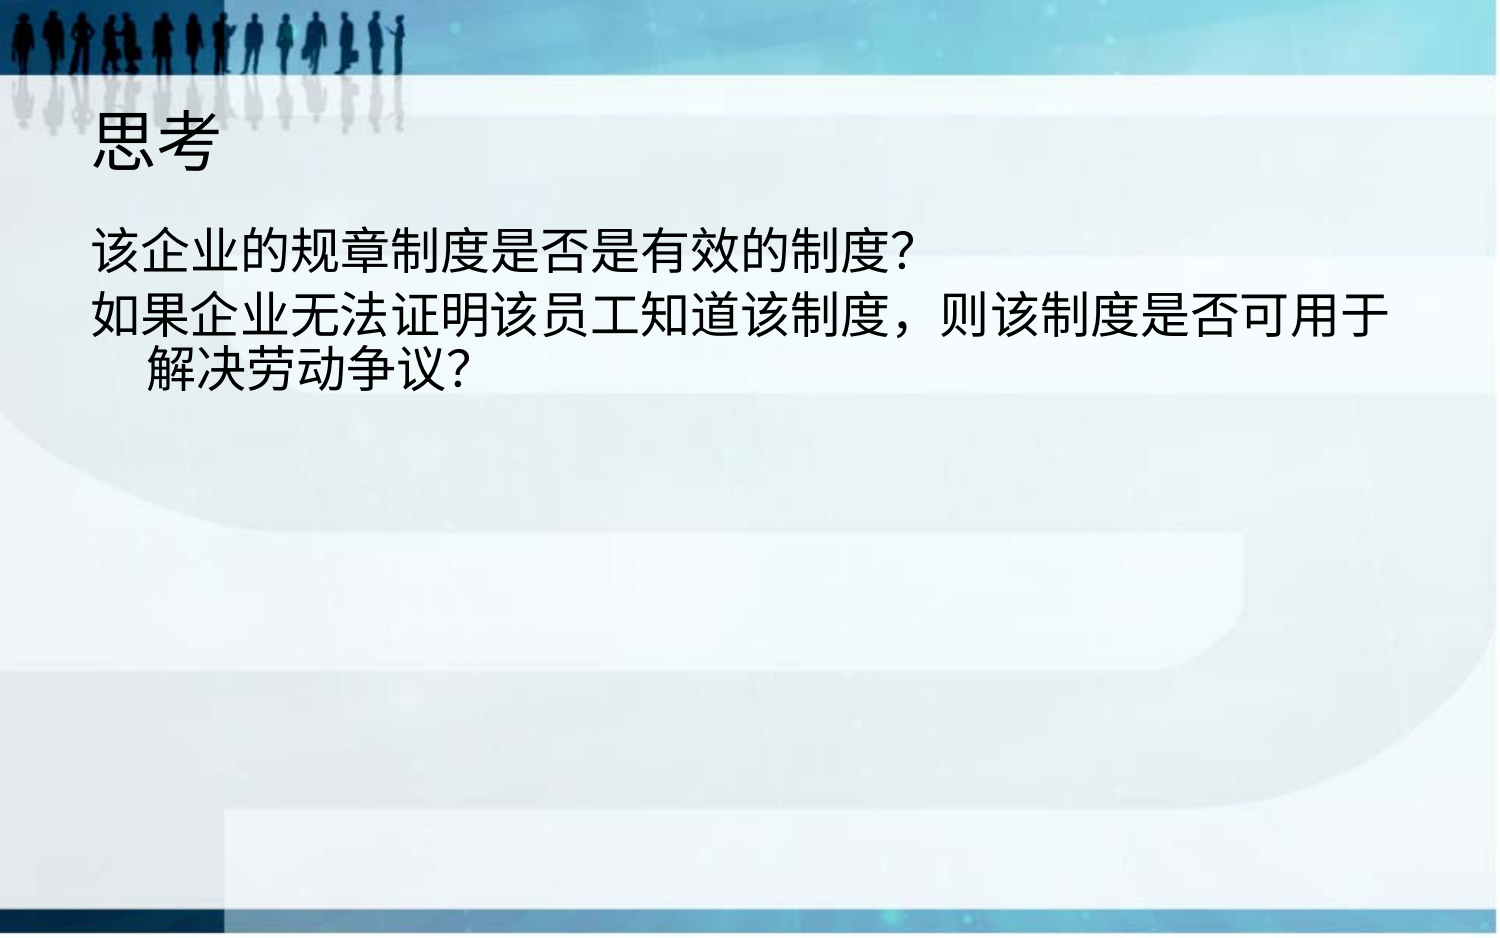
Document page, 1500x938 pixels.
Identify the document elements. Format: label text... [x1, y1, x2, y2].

list 该企业的规章制度是否是有效的制度？ 如果企业无法证明该员工知道该制度，则该制度是否可用于解决劳动争议？ [74, 218, 1426, 838]
title 思考 [74, 70, 1426, 210]
picture [0, 0, 1500, 938]
